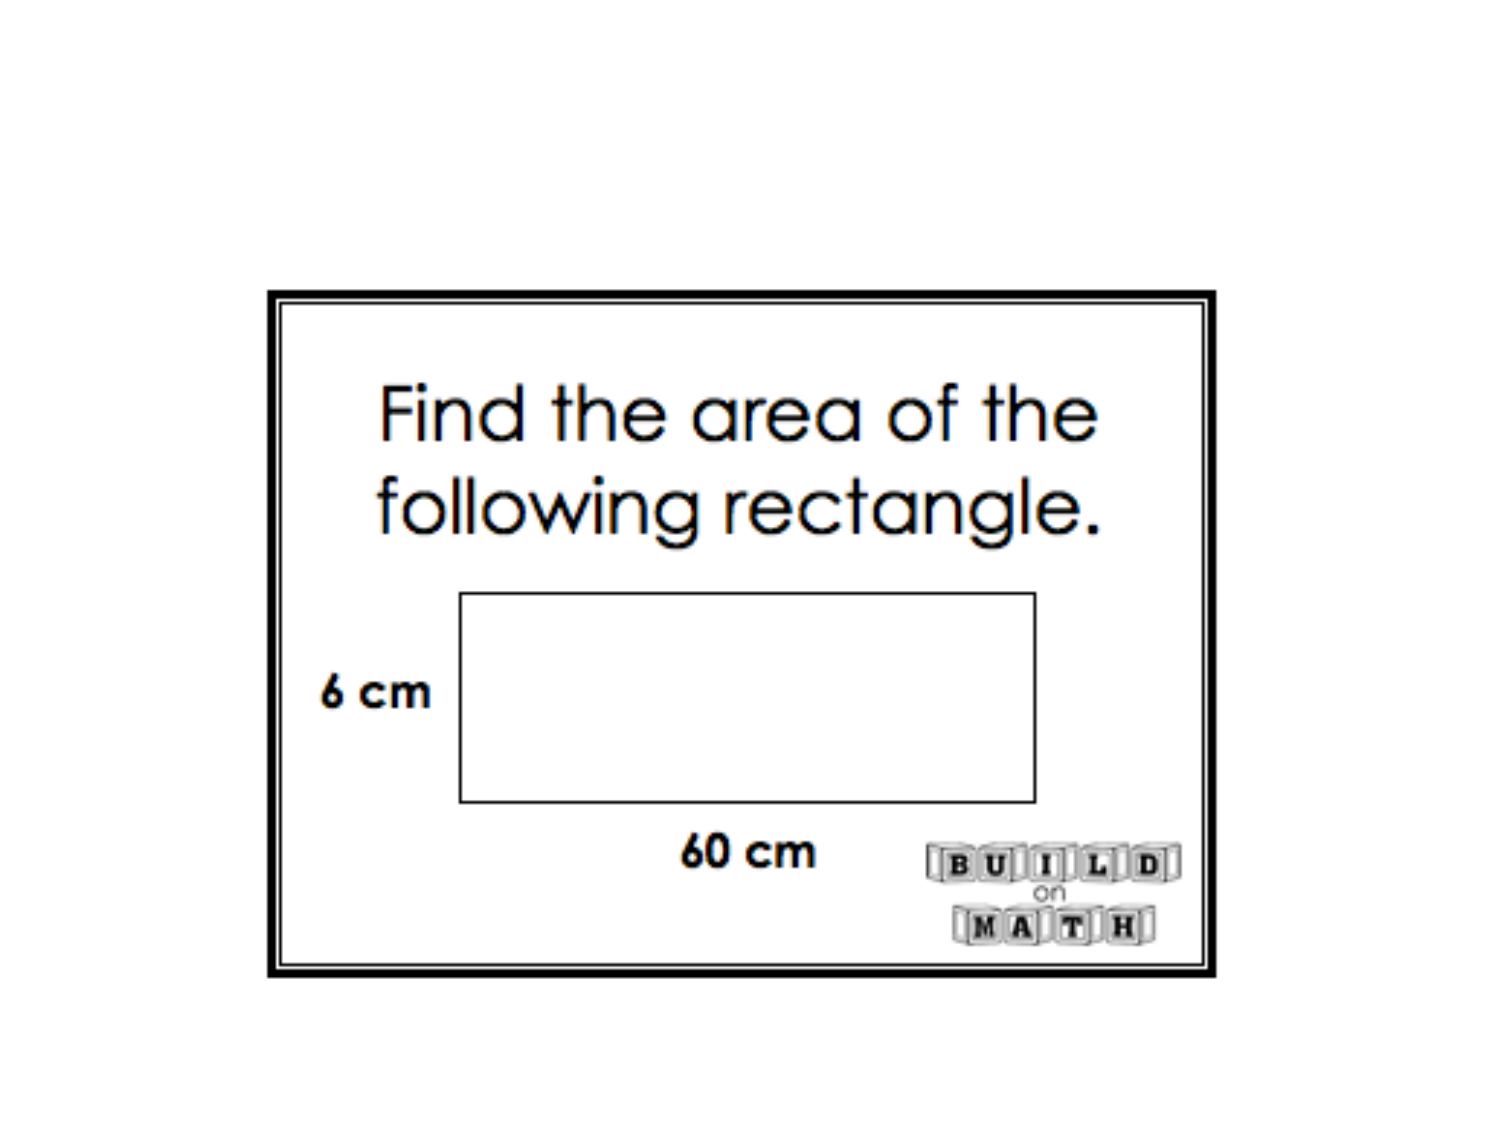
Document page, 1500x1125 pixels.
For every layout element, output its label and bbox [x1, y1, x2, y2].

list [74, 262, 1426, 1006]
